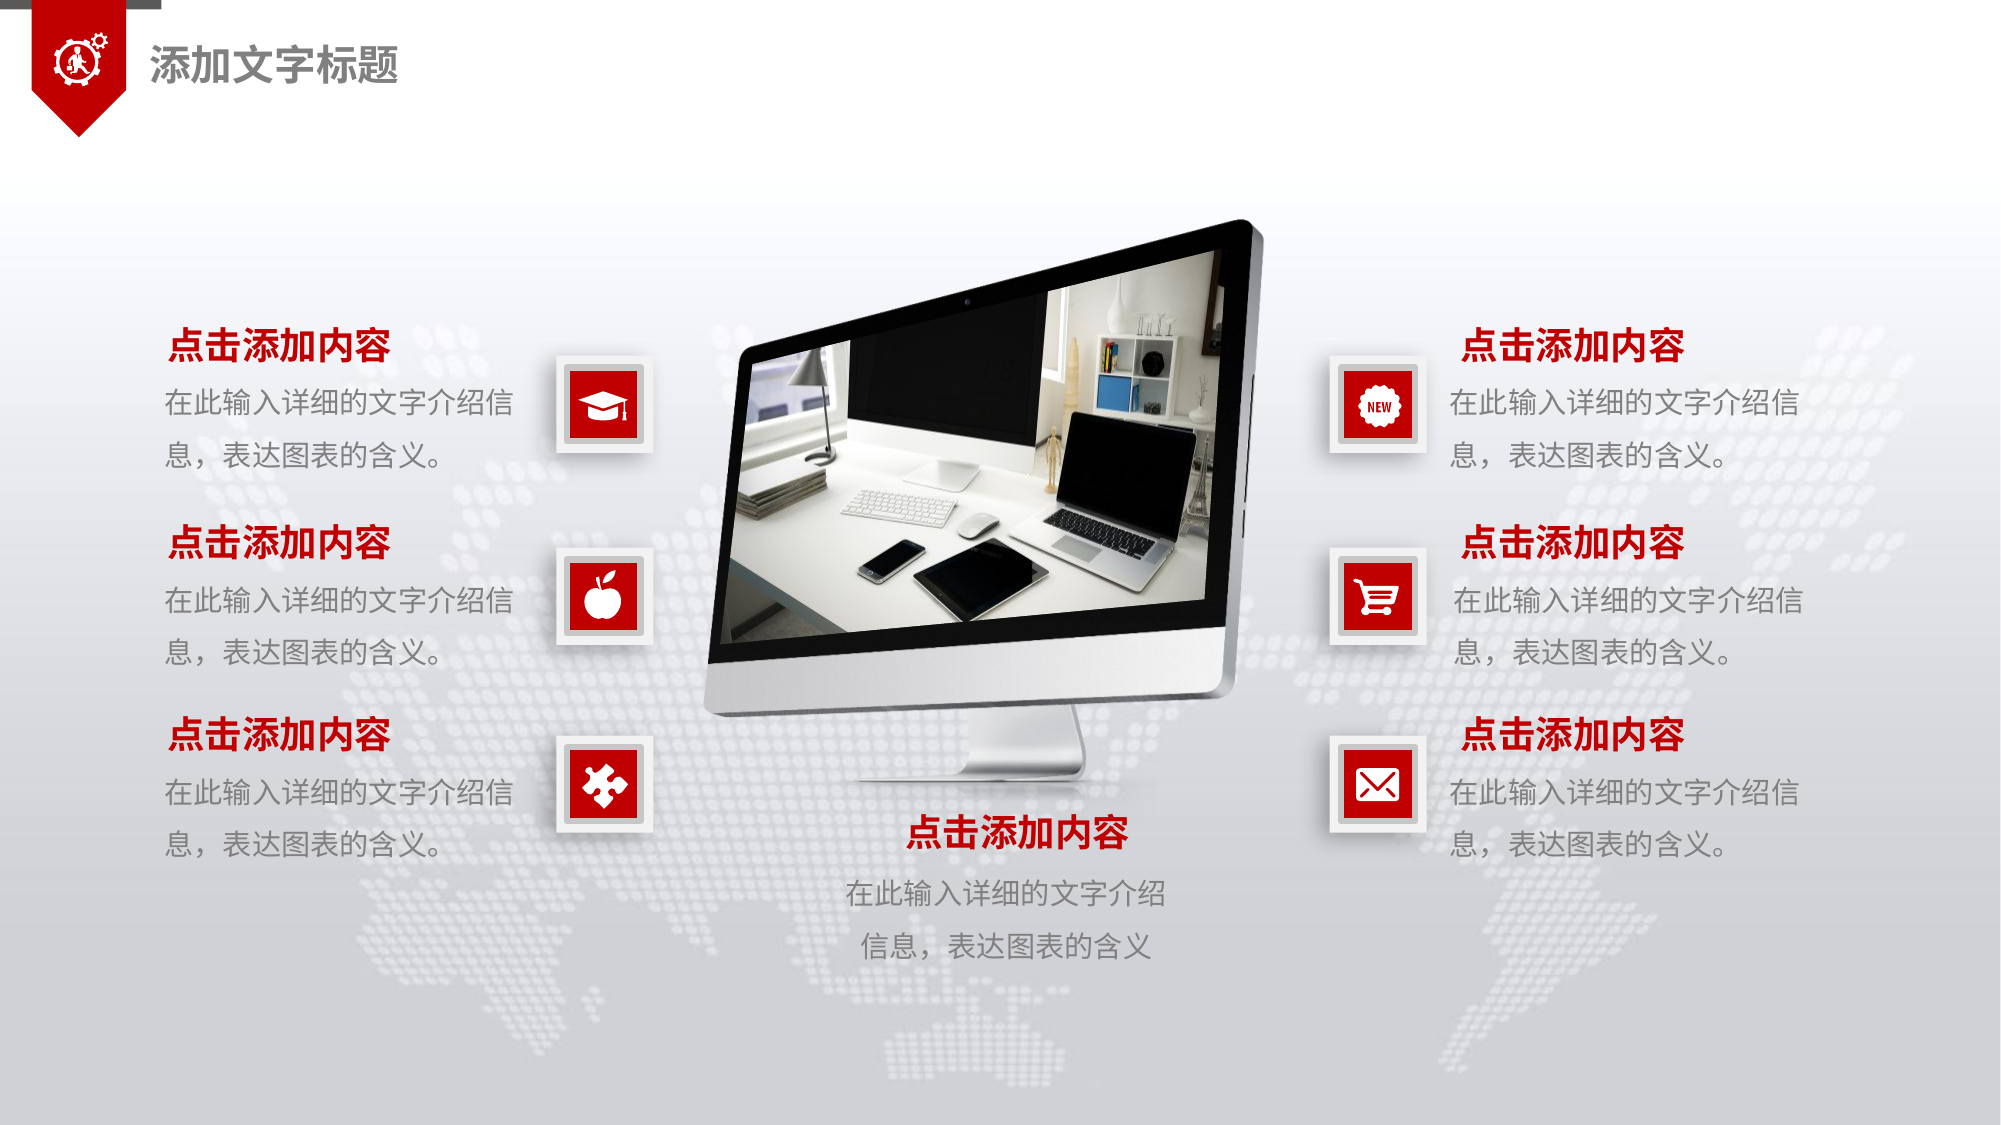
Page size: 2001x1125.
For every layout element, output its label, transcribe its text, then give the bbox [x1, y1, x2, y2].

picture [0, 0, 2001, 1125]
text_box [638, 207, 1358, 824]
text_box 点击添加内容 [1445, 511, 1701, 557]
text_box 点击添加内容 [152, 703, 407, 749]
text_box 点击添加内容 [152, 511, 407, 557]
text_box 在此输入详细的文字介绍信息，表达图表的含义。 [149, 557, 542, 677]
text_box 在此输入详细的文字介绍信息，表达图表的含义。 [149, 749, 542, 869]
text_box 点击添加内容 [1445, 314, 1701, 359]
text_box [31, 0, 127, 138]
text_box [556, 547, 654, 646]
text_box [129, 0, 164, 12]
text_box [556, 355, 654, 454]
text_box 点击添加内容 [890, 832, 1146, 850]
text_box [1329, 355, 1427, 454]
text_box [1329, 735, 1427, 833]
text_box 在此输入详细的文字介绍信息，表达图表的含义 [823, 850, 1190, 971]
text_box 点击添加内容 [152, 314, 407, 359]
text_box 点击添加内容 [1445, 703, 1701, 749]
text_box 在此输入详细的文字介绍信息，表达图表的含义。 [1434, 749, 1827, 869]
text_box [0, 0, 29, 12]
text_box 在此输入详细的文字介绍信息，表达图表的含义。 [1434, 359, 1827, 480]
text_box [1329, 547, 1427, 646]
text_box 添加文字标题 [137, 33, 457, 95]
text_box 在此输入详细的文字介绍信息，表达图表的含义。 [149, 359, 542, 480]
text_box 在此输入详细的文字介绍信息，表达图表的含义。 [1439, 557, 1832, 677]
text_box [556, 735, 654, 833]
